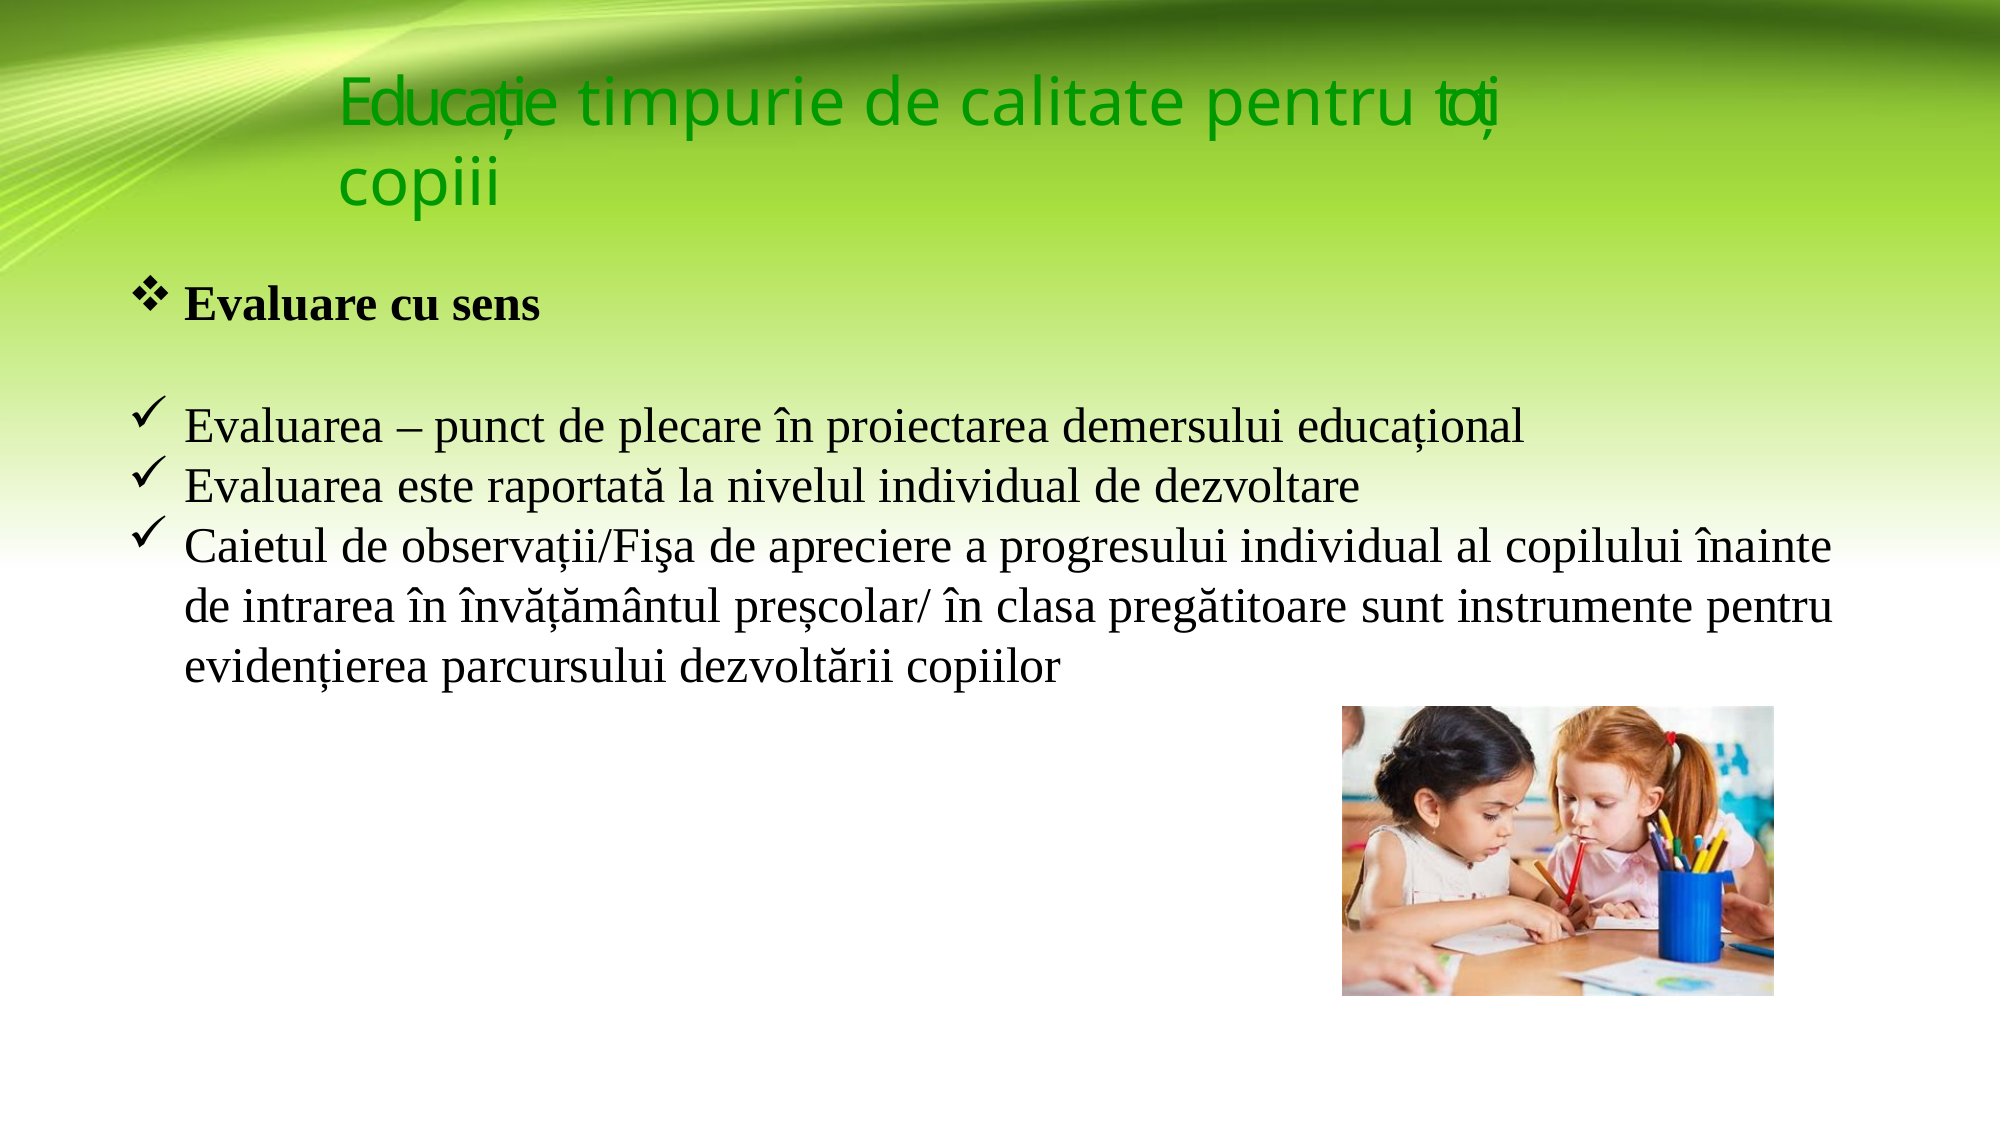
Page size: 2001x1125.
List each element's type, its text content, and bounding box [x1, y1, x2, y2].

text_box Evaluare cu sens Evaluarea – punct de plecare în proiectarea demersului educațional Evaluarea este raportată la nivelul individual de dezvoltare Caietul de observații/Fişa de apreciere a progresului individual al copilului înainte de intrarea în învățământul preșcolar/ în clasa pregătitoare sunt instrumente pentru evidențierea parcursului dezvoltării copiilor [126, 267, 1888, 693]
picture [0, 0, 2000, 567]
title Educație timpurie de calitate pentru toți copiii [335, 56, 1665, 247]
picture [1341, 706, 1774, 996]
